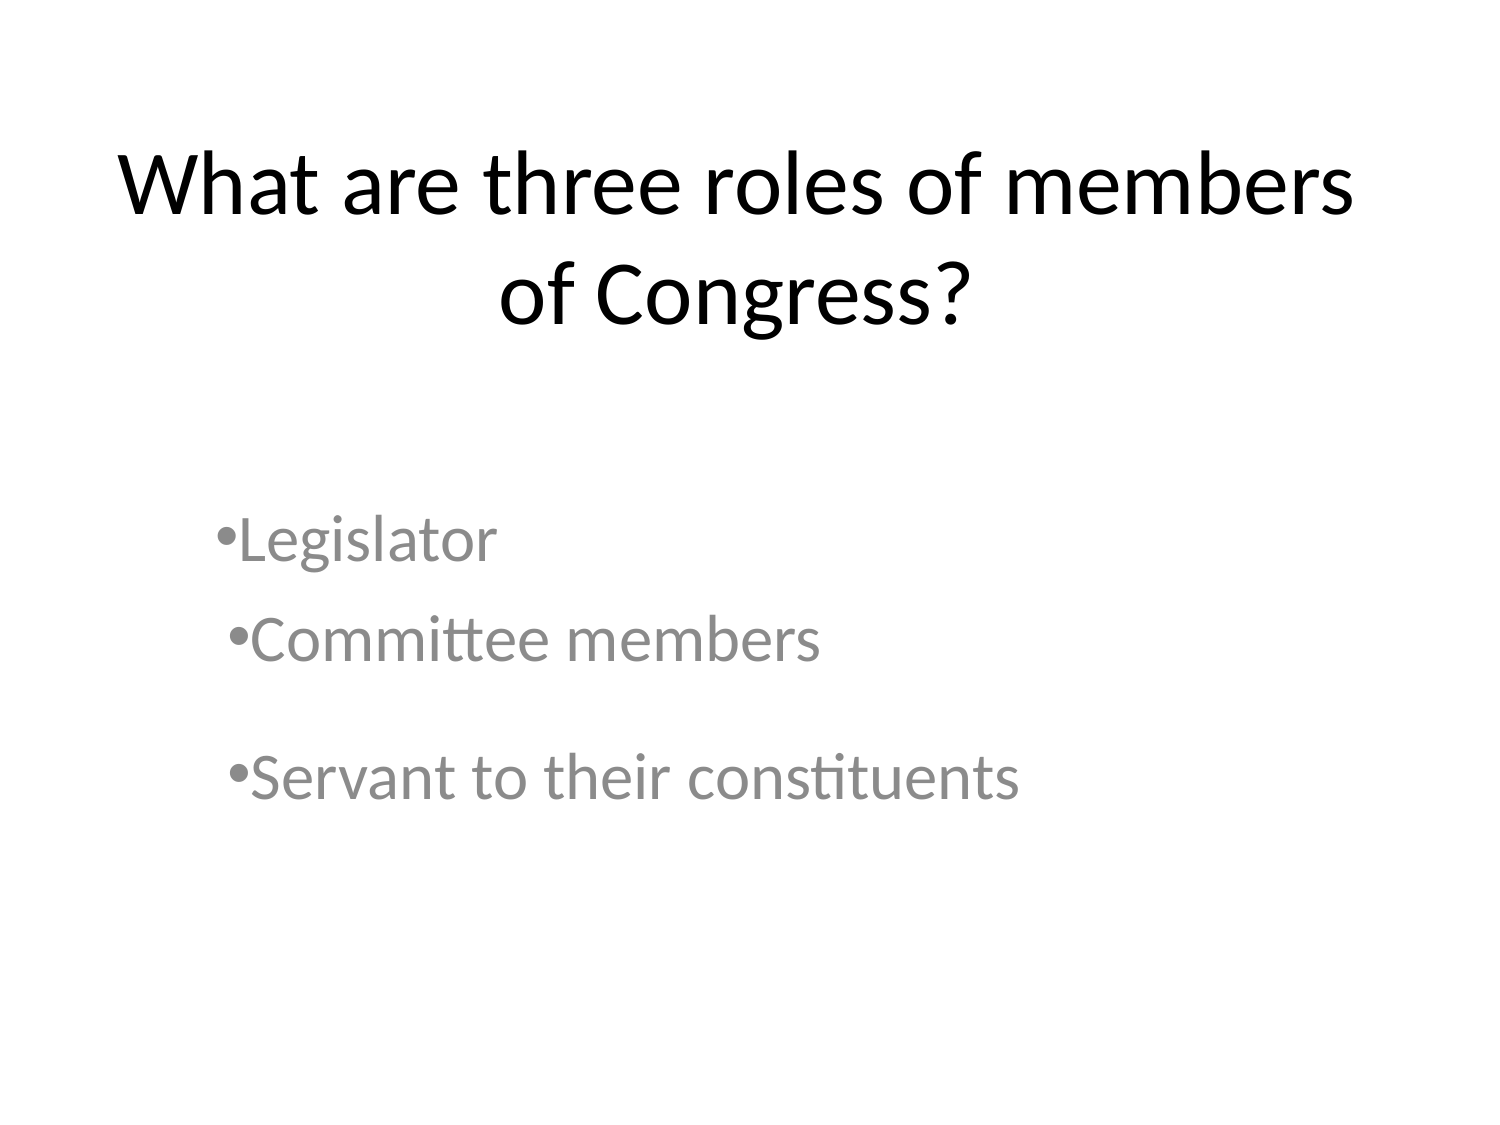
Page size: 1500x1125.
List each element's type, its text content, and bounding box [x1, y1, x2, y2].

title What are three roles of members of Congress? [99, 112, 1375, 354]
text_box Committee members [212, 587, 1263, 724]
subtitle Legislator [200, 487, 1250, 588]
text_box Servant to their constituents [212, 724, 1263, 863]
